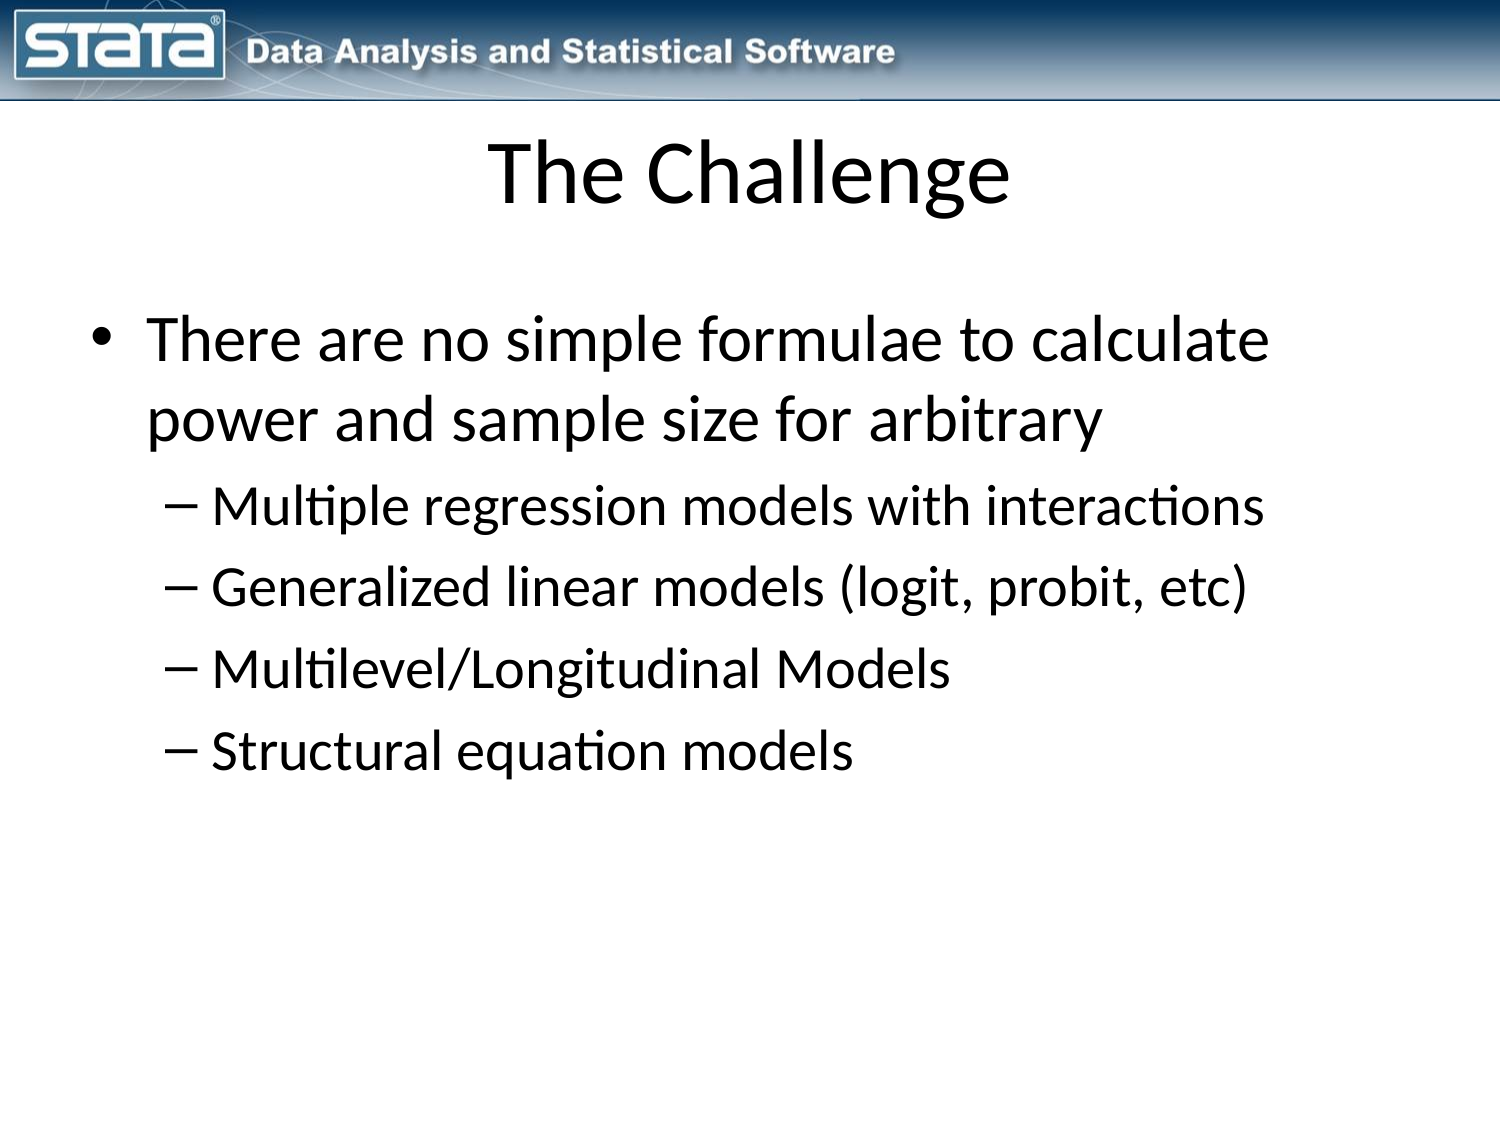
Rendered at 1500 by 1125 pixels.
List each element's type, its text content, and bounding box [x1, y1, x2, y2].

list There are no simple formulae to calculate power and sample size for arbitrary Multiple regression models with interactions Generalized linear models (logit, probit, etc) Multilevel/Longitudinal Models Structural equation models [75, 287, 1425, 1013]
title The Challenge [75, 109, 1425, 233]
picture [0, 0, 1500, 102]
